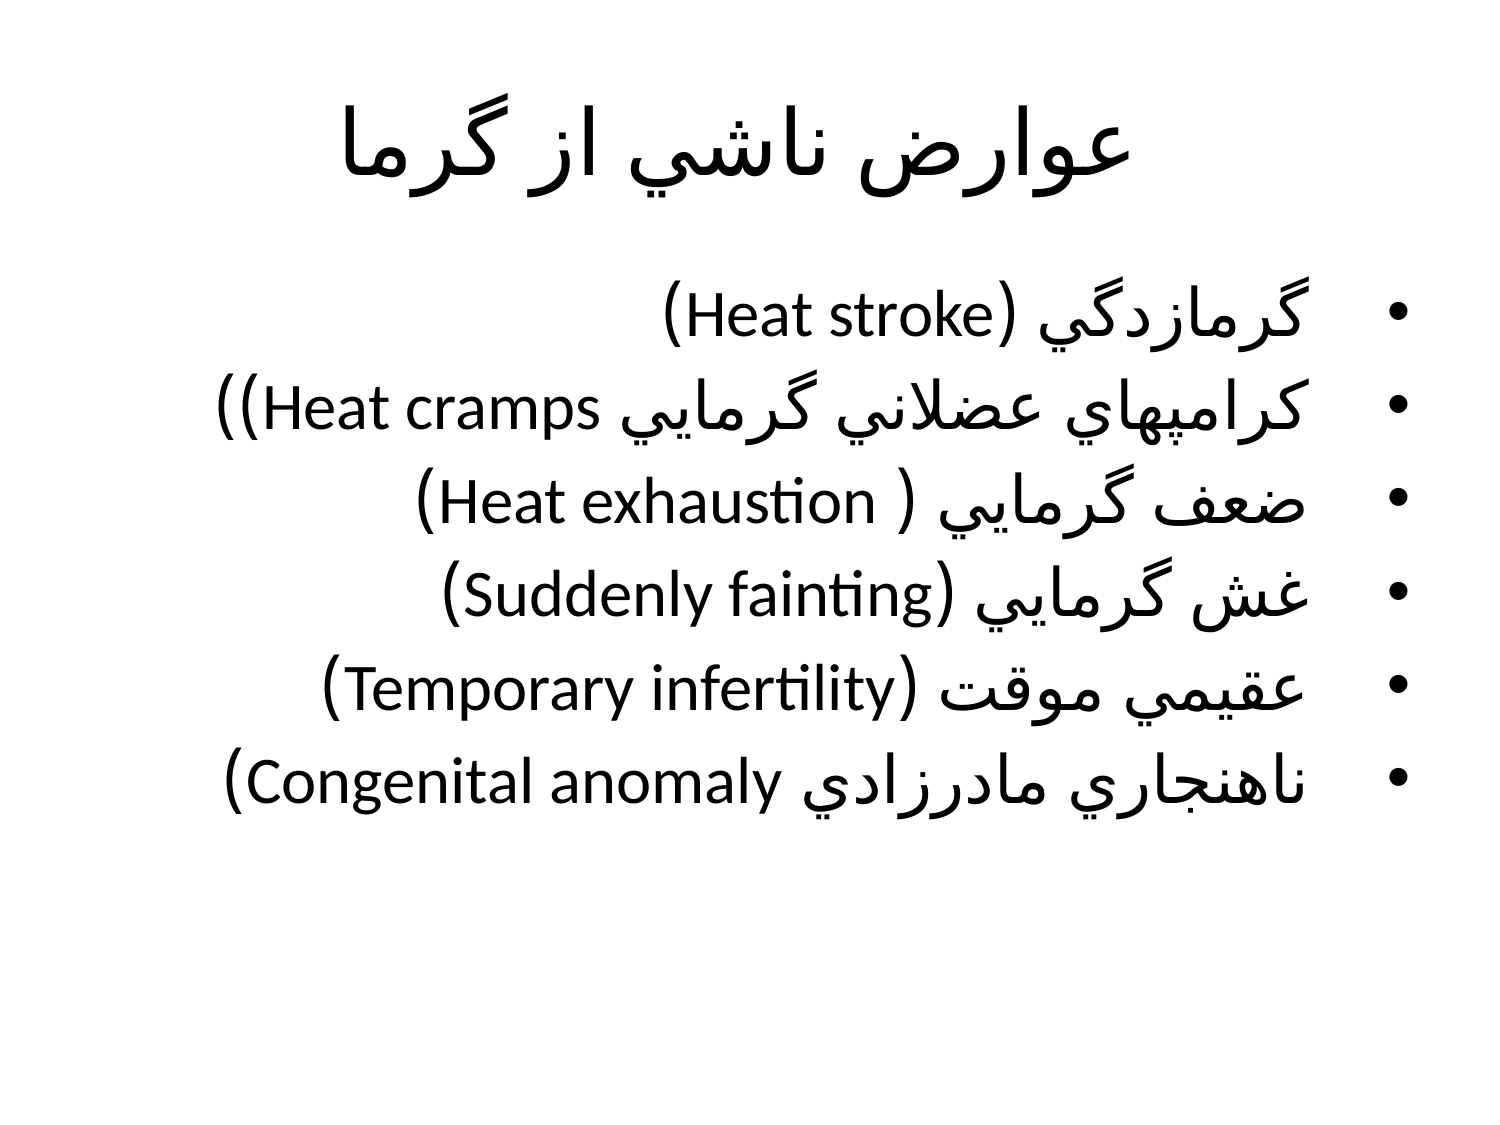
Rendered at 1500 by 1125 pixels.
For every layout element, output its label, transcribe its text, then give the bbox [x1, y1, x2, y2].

list گرمازدگي (Heat stroke) كرامپهاي عضلاني گرمايي Heat cramps)) ضعف گرمايي ( Heat exhaustion) غش گرمايي (Suddenly fainting) عقيمي موقت (Temporary infertility) ناهنجاري مادرزادي Congenital anomaly) [75, 262, 1425, 1005]
title عوارض ناشي از گرما [75, 45, 1425, 233]
